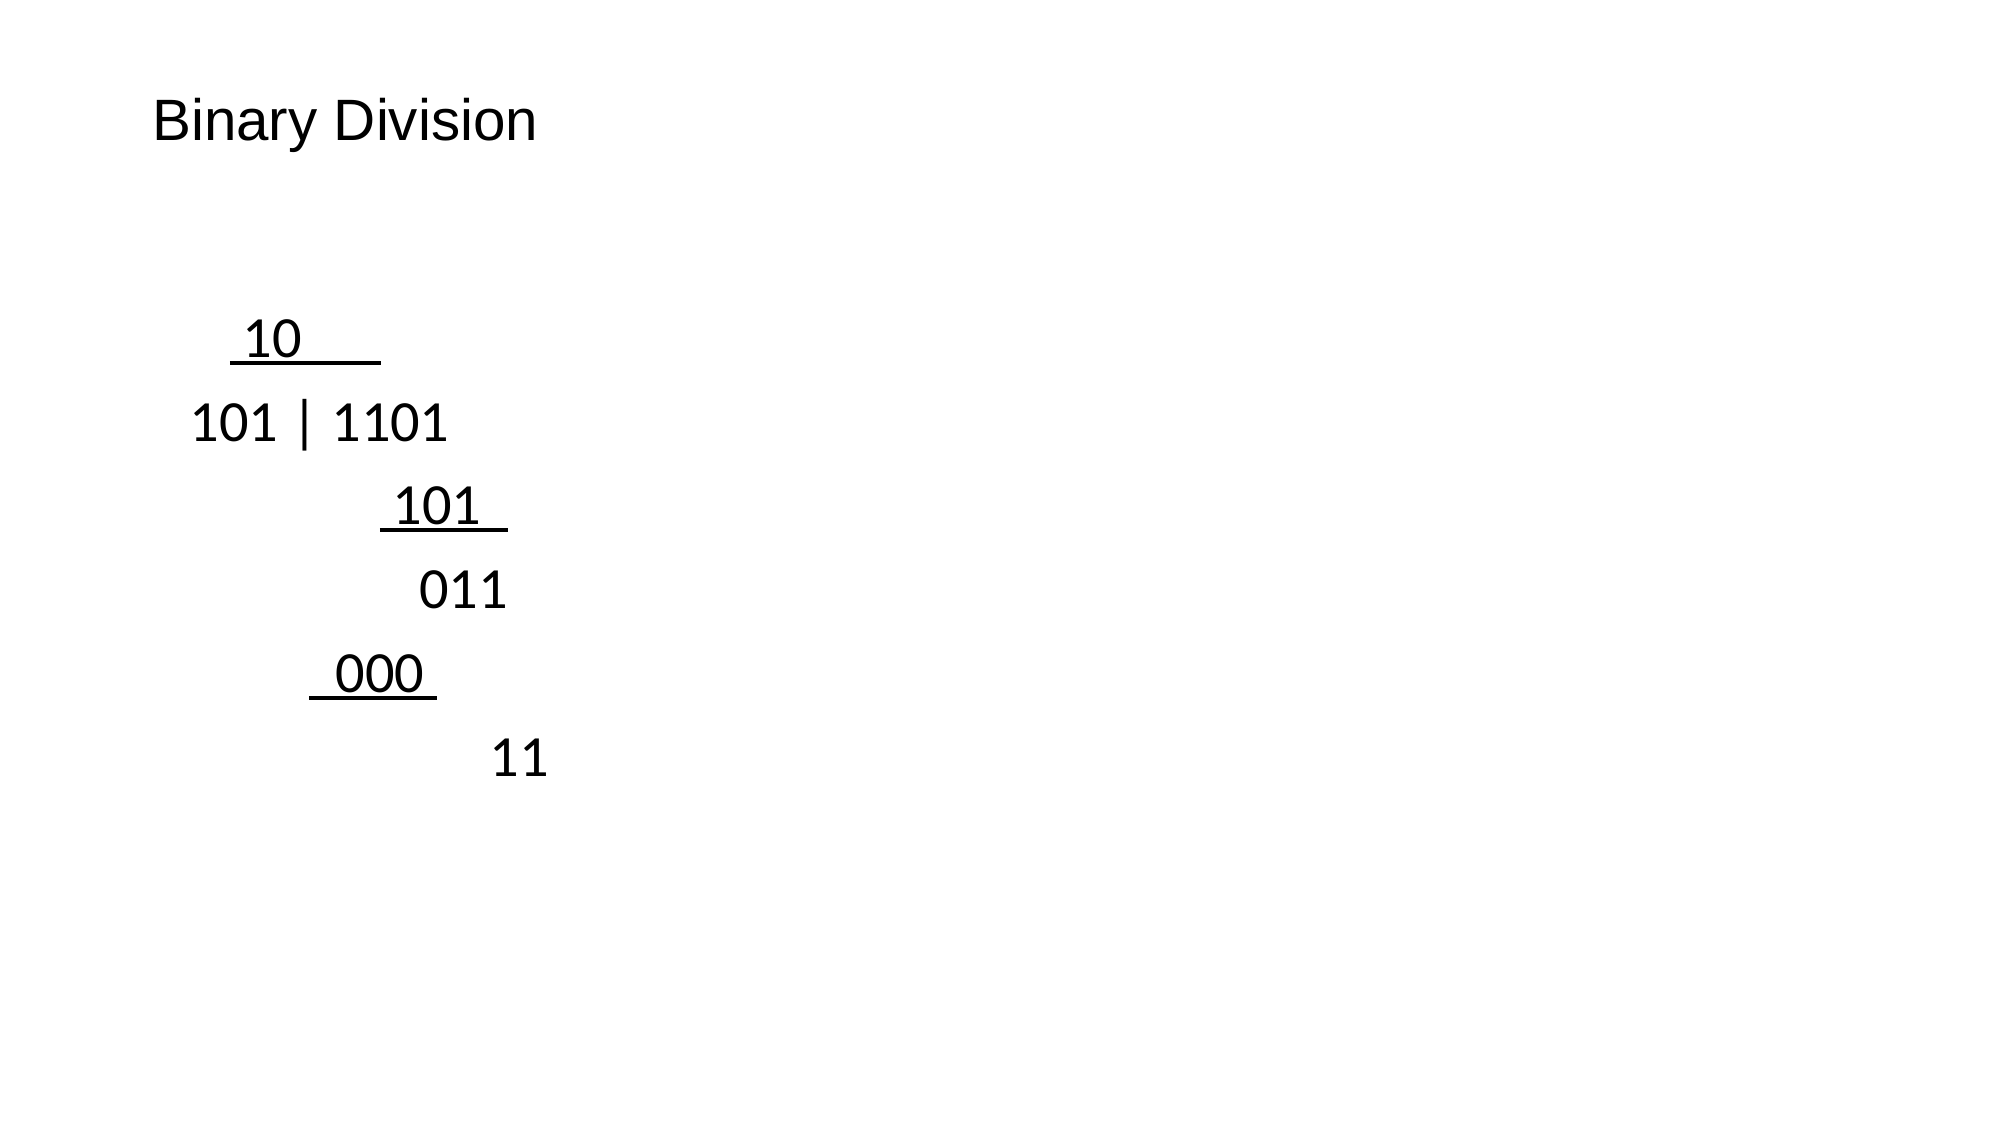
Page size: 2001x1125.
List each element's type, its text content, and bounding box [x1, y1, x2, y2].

title Binary Division [137, 59, 1863, 185]
list 10 101 | 1101 101 011 000 11 [137, 299, 1863, 1014]
